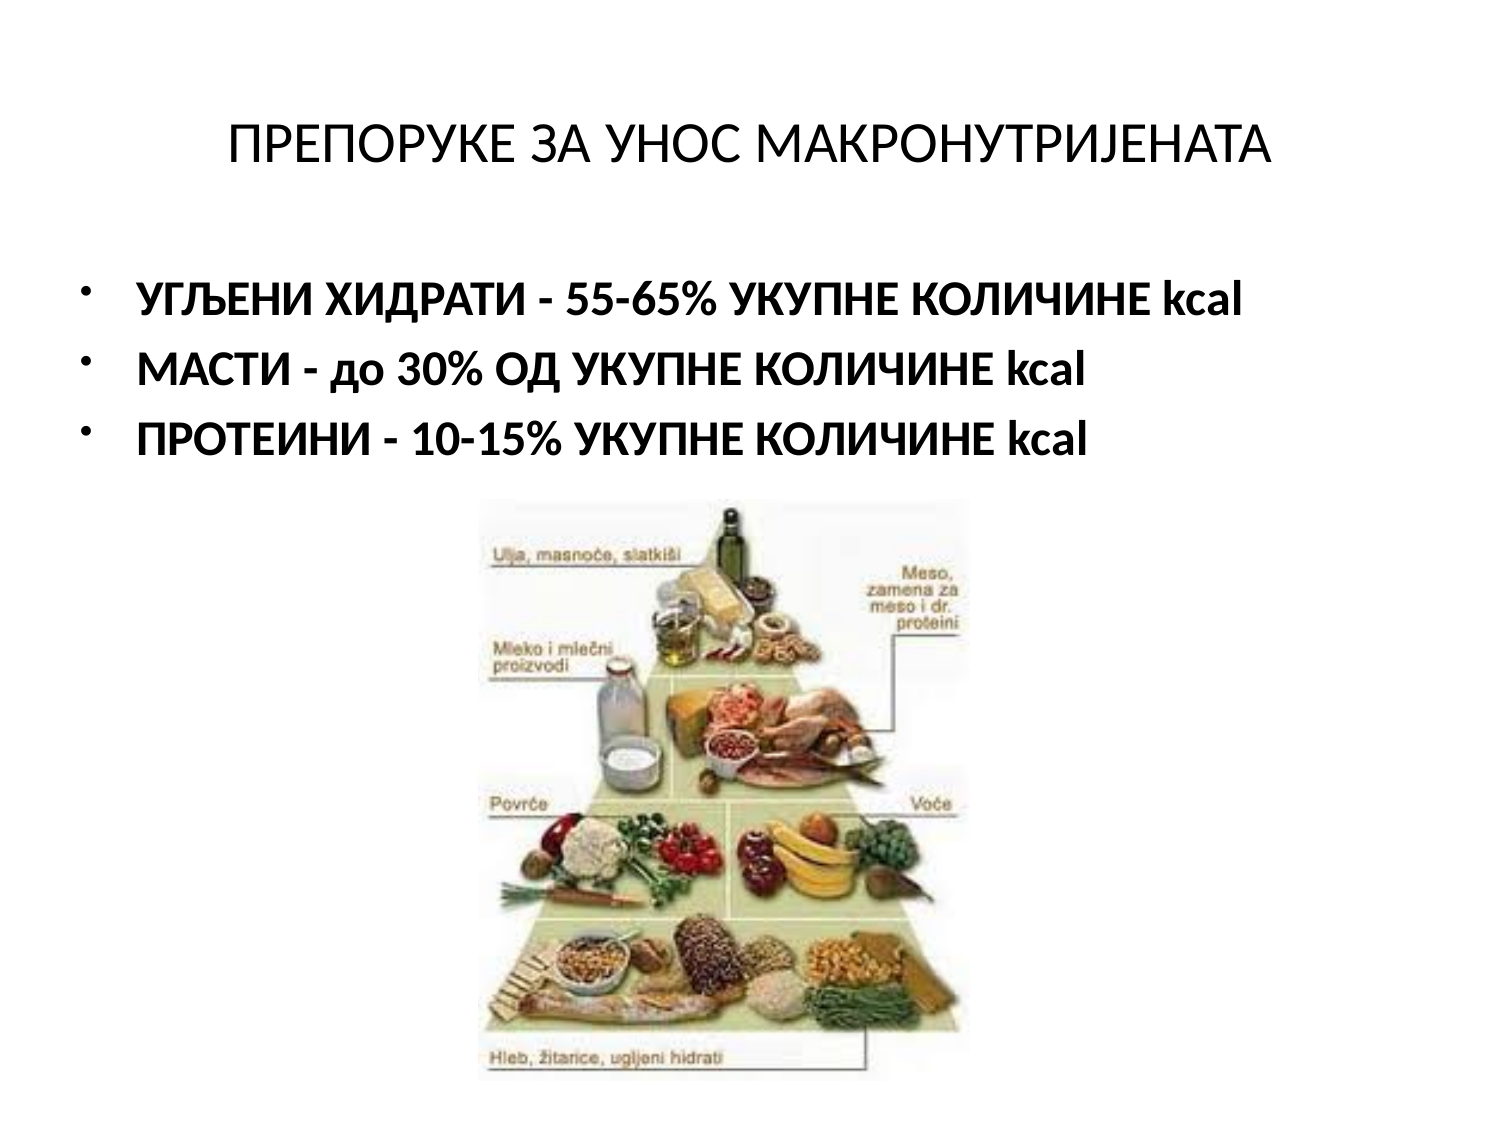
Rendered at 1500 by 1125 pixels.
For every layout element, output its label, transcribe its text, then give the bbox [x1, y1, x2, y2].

picture [478, 499, 970, 1081]
list УГЉЕНИ ХИДРАТИ - 55-65% УКУПНЕ КОЛИЧИНЕ kcal МАСТИ - до 30% ОД УКУПНЕ КОЛИЧИНЕ kcal ПРОТЕИНИ - 10-15% УКУПНЕ КОЛИЧИНЕ kcal [64, 258, 1415, 896]
title ПРЕПОРУКЕ ЗА УНОС МАКРОНУТРИЈЕНАТА [75, 45, 1425, 233]
